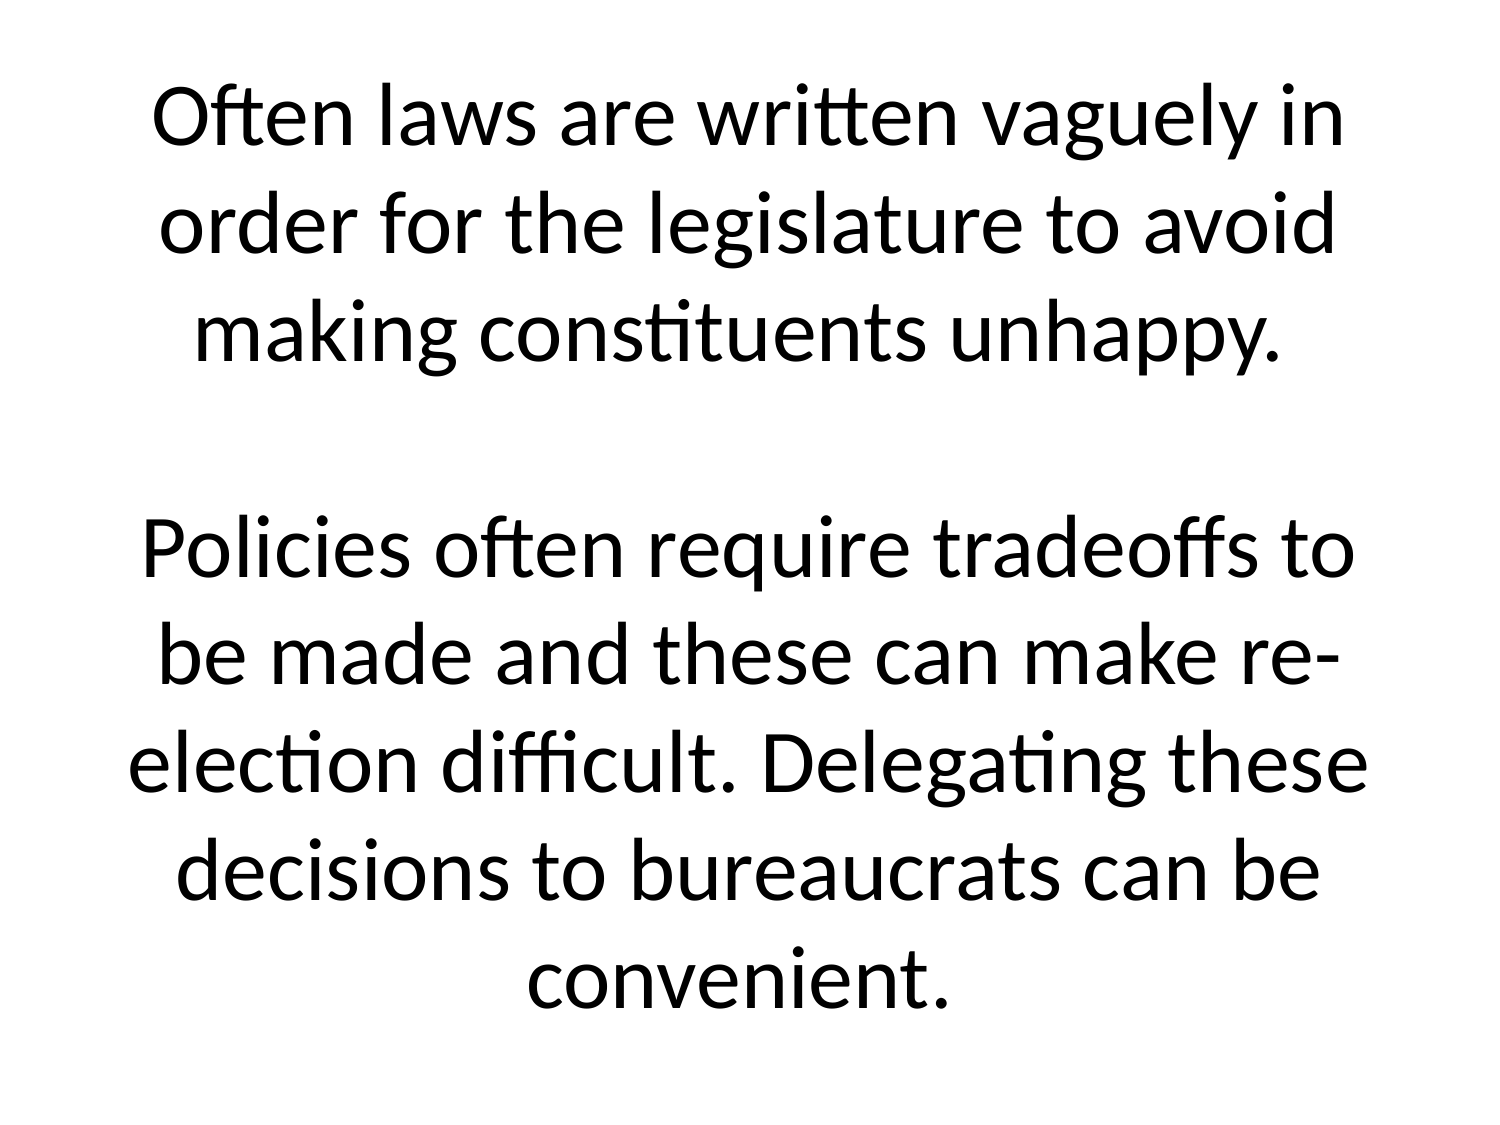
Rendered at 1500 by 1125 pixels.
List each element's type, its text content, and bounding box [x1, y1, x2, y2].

title Often laws are written vaguely in order for the legislature to avoid making constituents unhappy. Policies often require tradeoffs to be made and these can make re-election difficult. Delegating these decisions to bureaucrats can be convenient. [75, 45, 1425, 1038]
